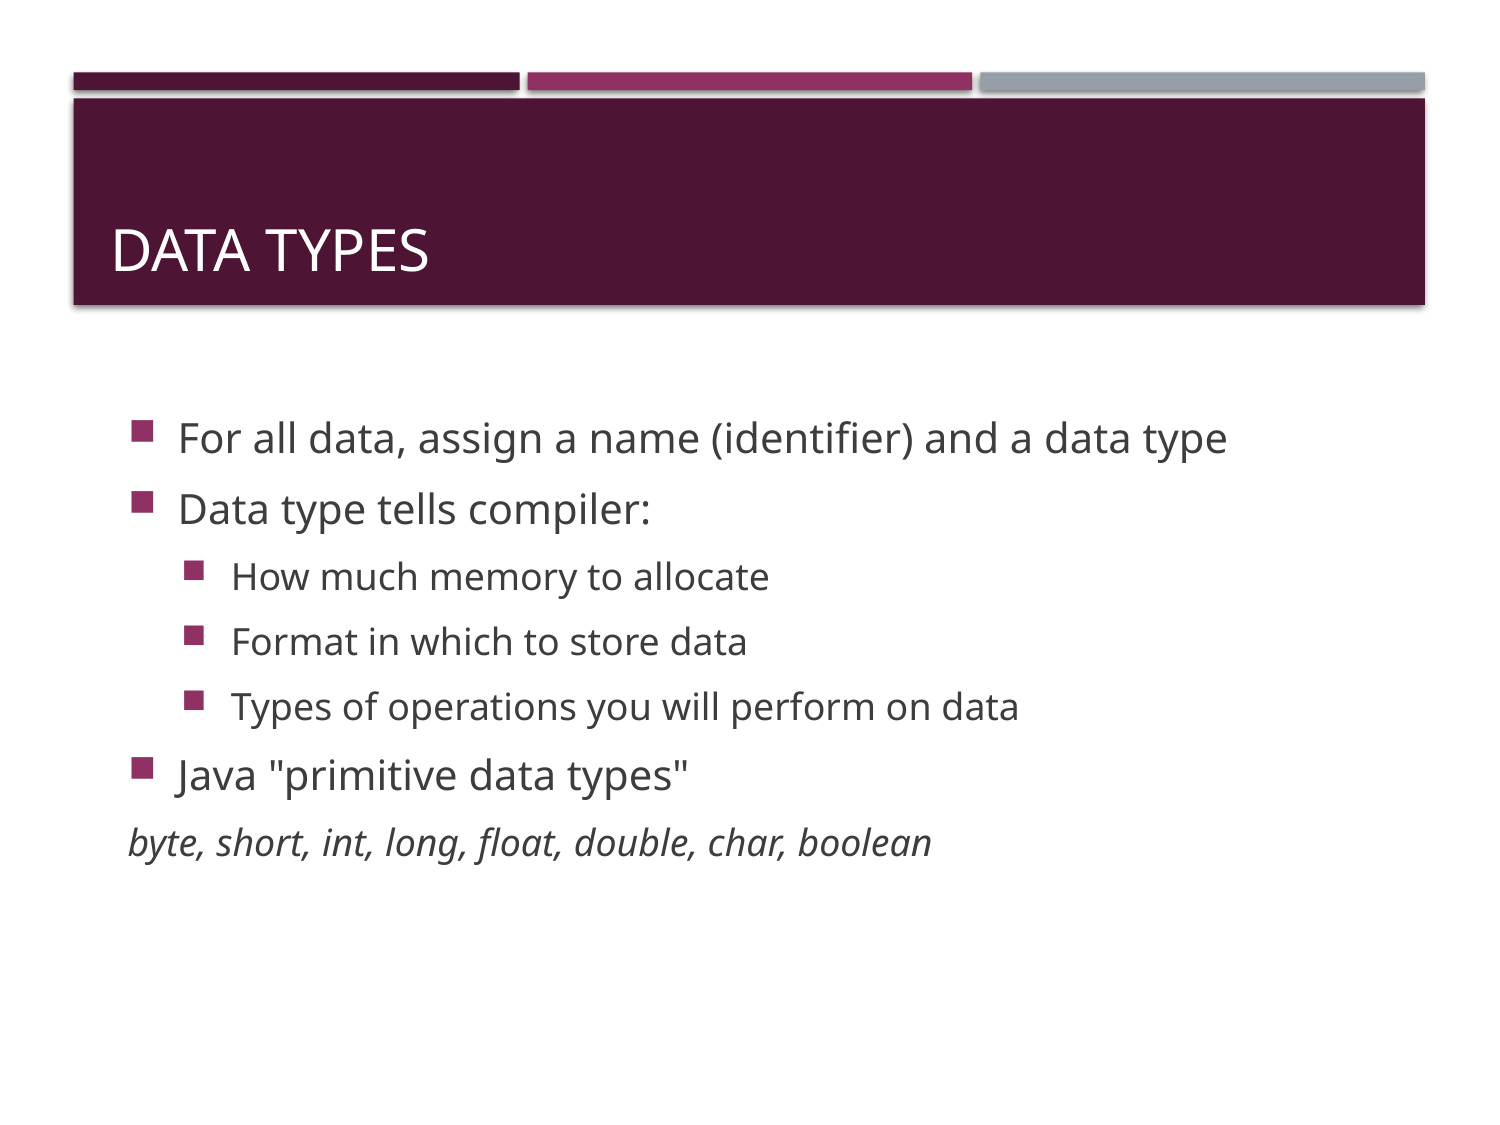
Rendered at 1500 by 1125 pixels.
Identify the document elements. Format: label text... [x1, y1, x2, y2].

list For all data, assign a name (identifier) and a data type Data type tells compiler: How much memory to allocate Format in which to store data Types of operations you will perform on data Java "primitive data types" byte, short, int, long, float, double, char, boolean [112, 174, 1406, 1101]
title Data Types [95, 112, 1406, 291]
